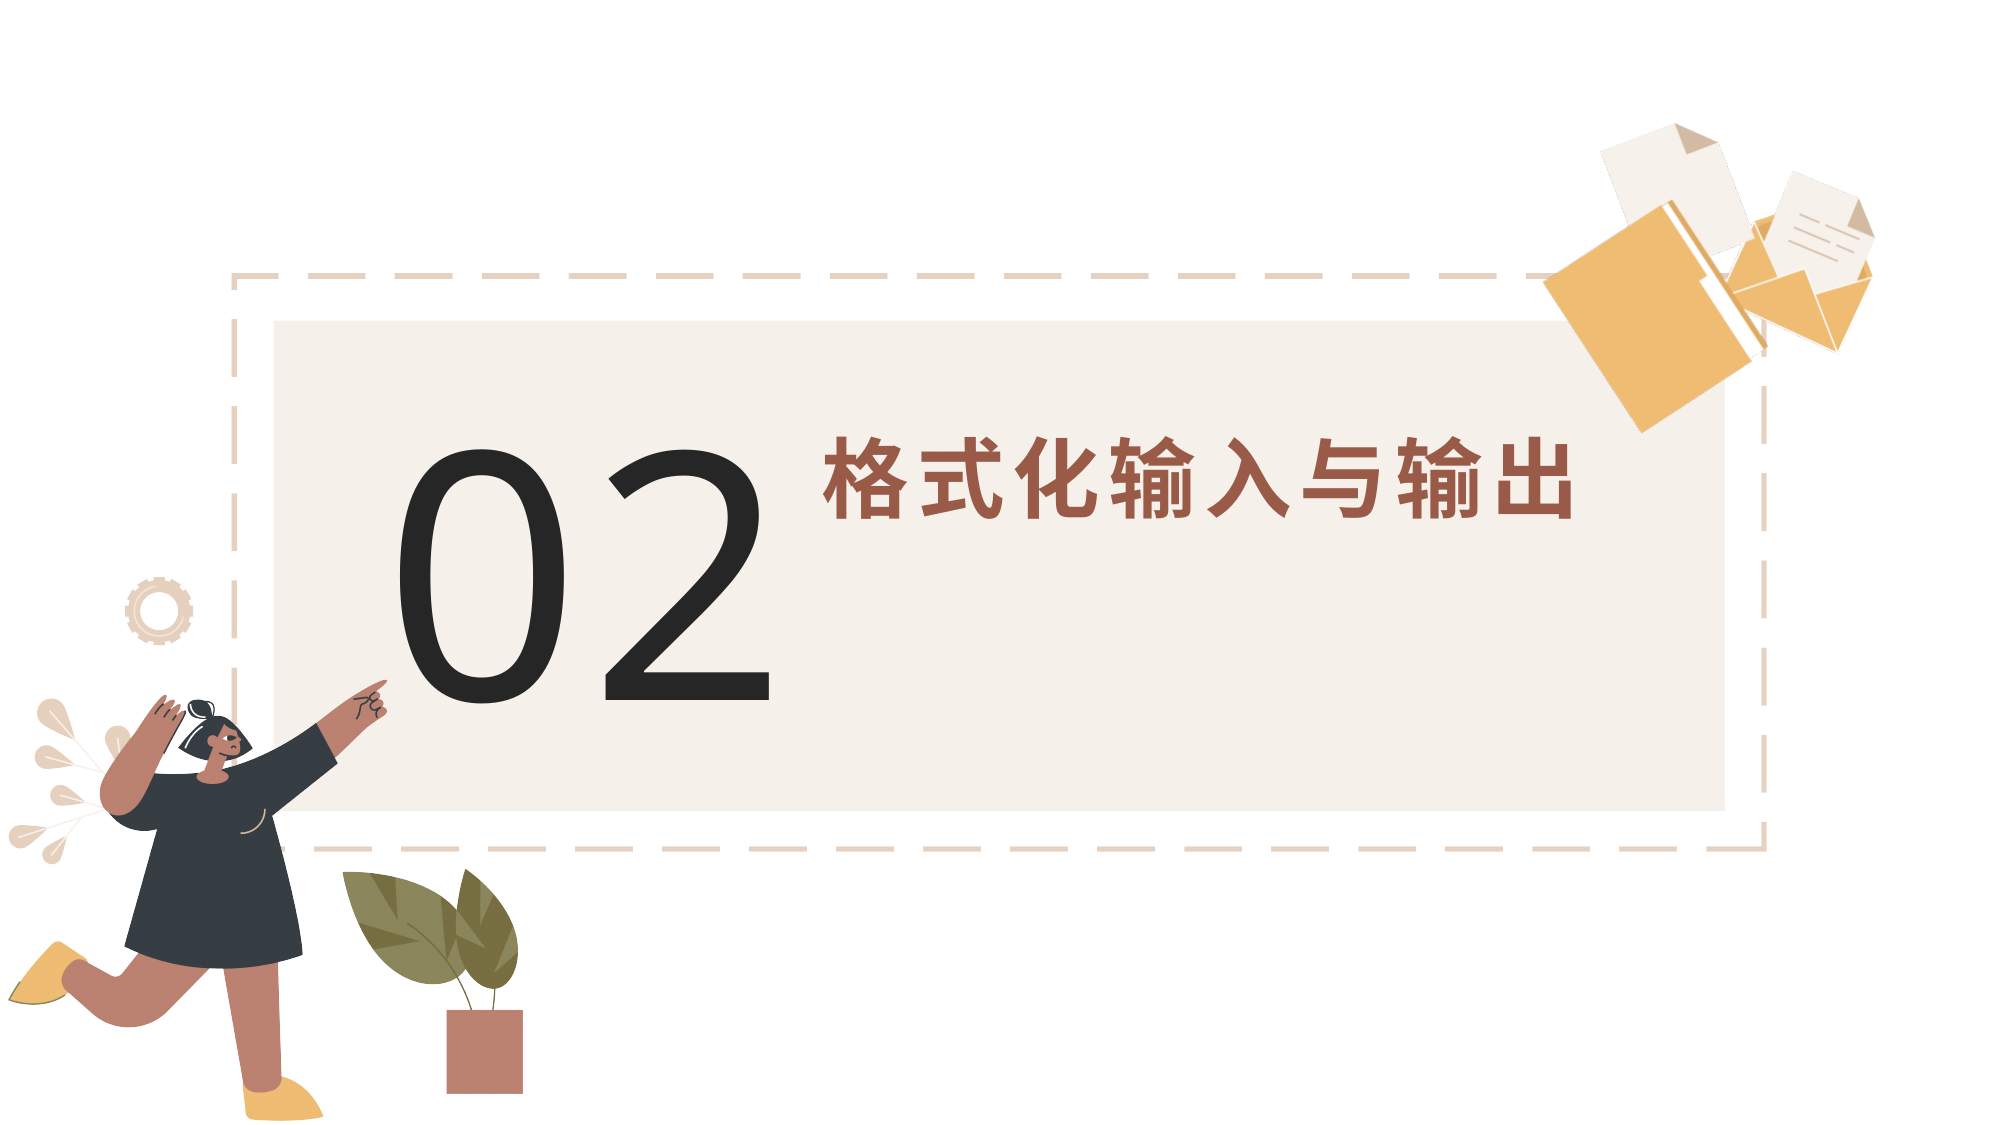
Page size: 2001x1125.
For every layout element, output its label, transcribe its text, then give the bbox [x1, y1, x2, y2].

text_box 格式化输入与输出 [804, 410, 1674, 542]
text_box 02 [326, 300, 798, 825]
picture [0, 0, 2001, 1125]
